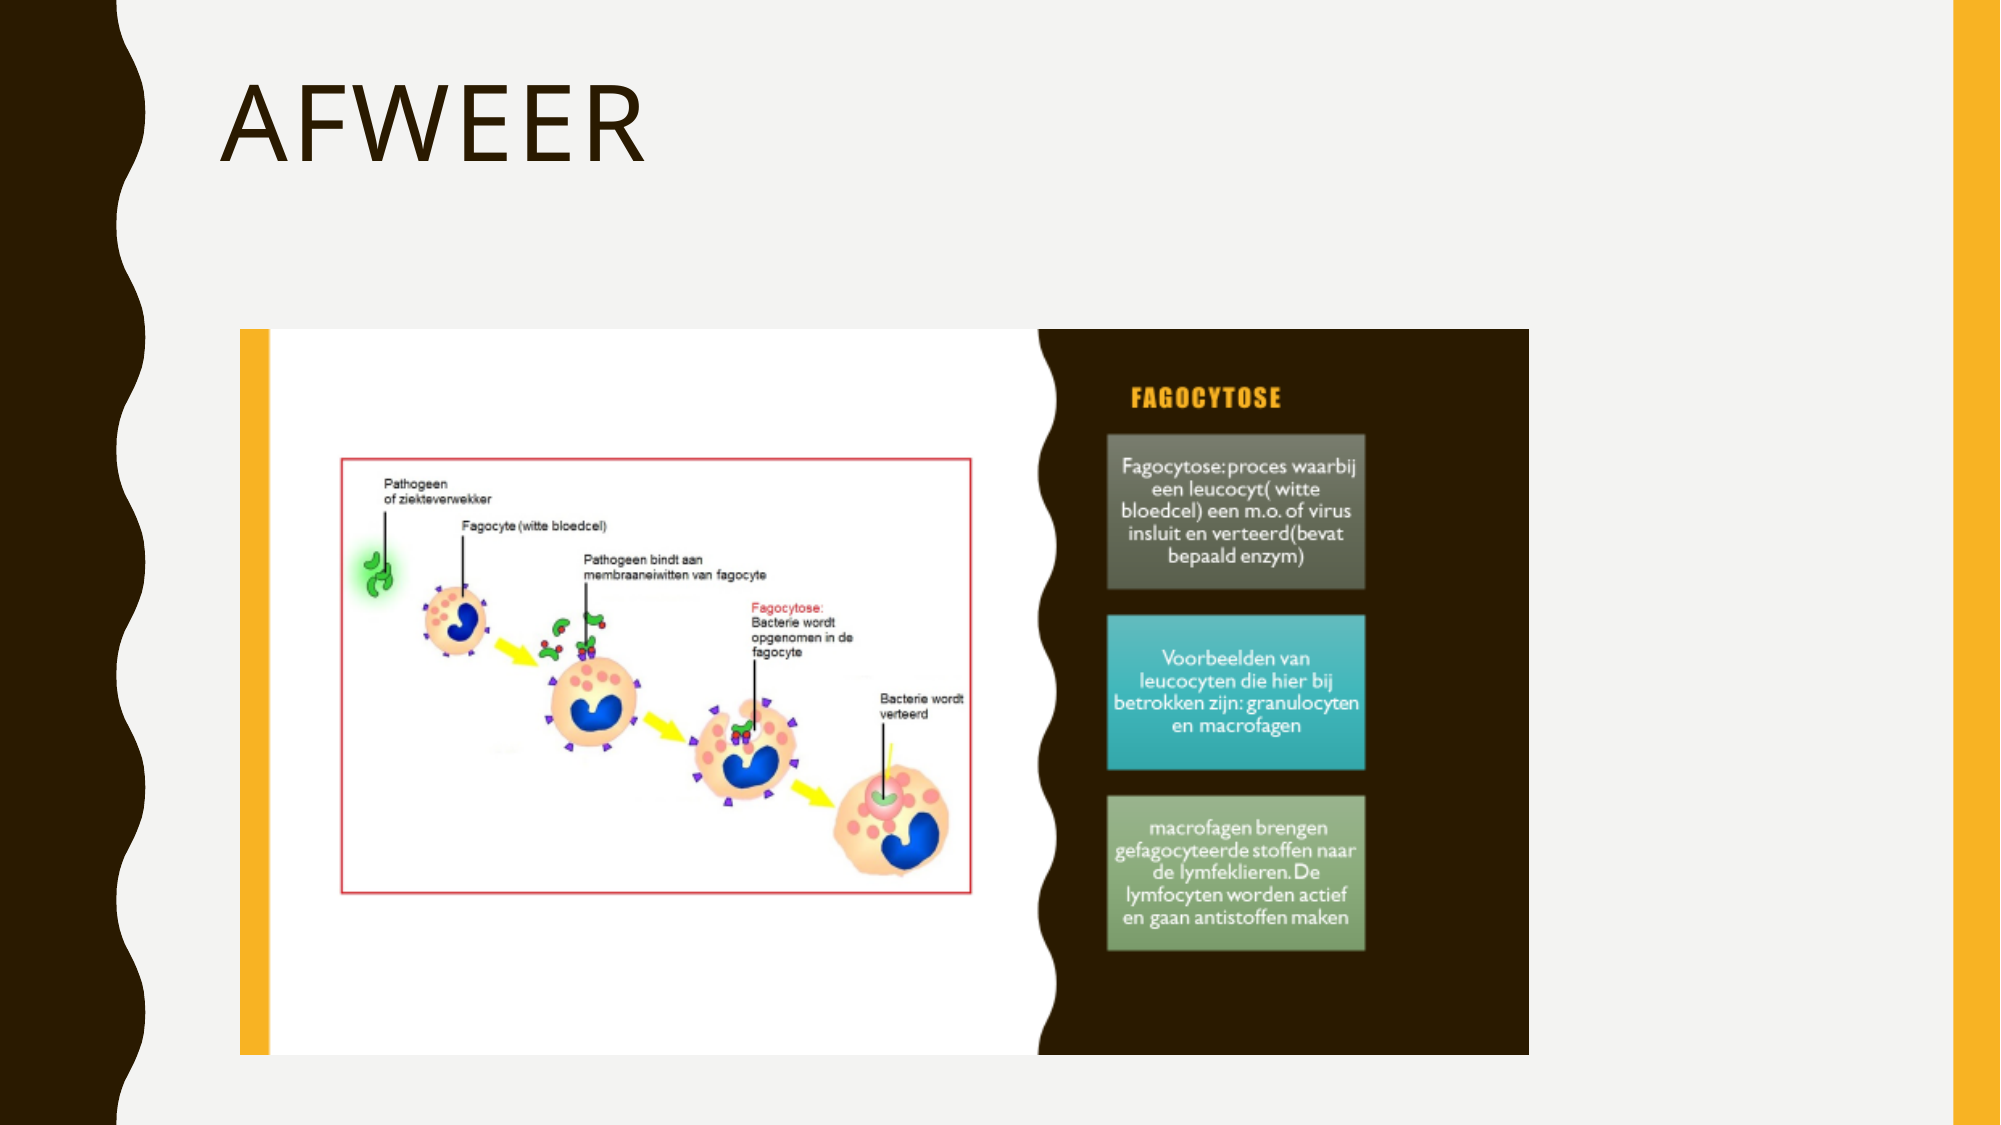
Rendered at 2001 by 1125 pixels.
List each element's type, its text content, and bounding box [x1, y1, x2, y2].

title Afweer [205, 62, 1875, 308]
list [240, 329, 1529, 1055]
